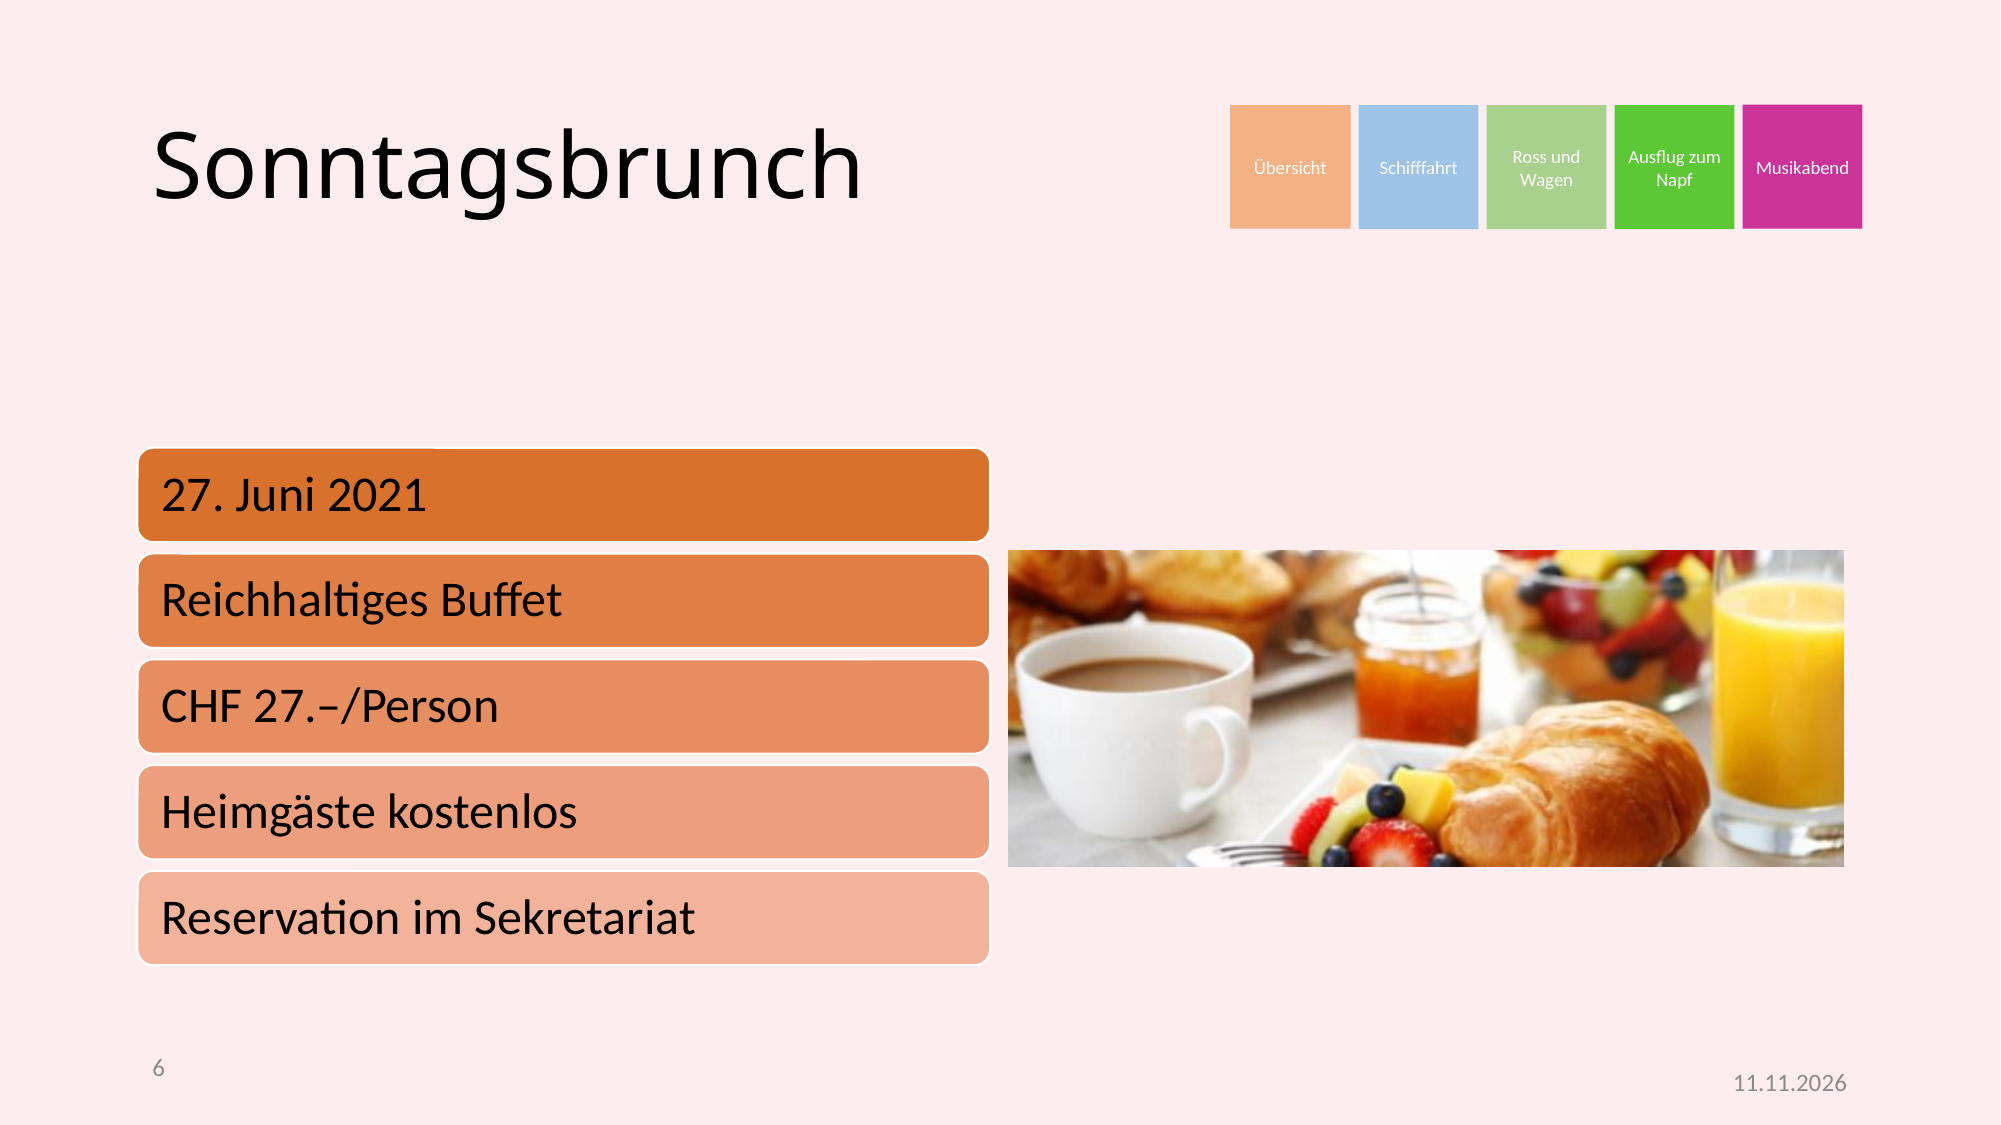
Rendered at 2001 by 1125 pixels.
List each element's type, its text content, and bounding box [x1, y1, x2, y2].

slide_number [1412, 1051, 1863, 1111]
slide_number 6 [137, 1036, 588, 1097]
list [1008, 551, 1844, 867]
title Sonntagsbrunch [137, 59, 1196, 278]
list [137, 437, 991, 976]
